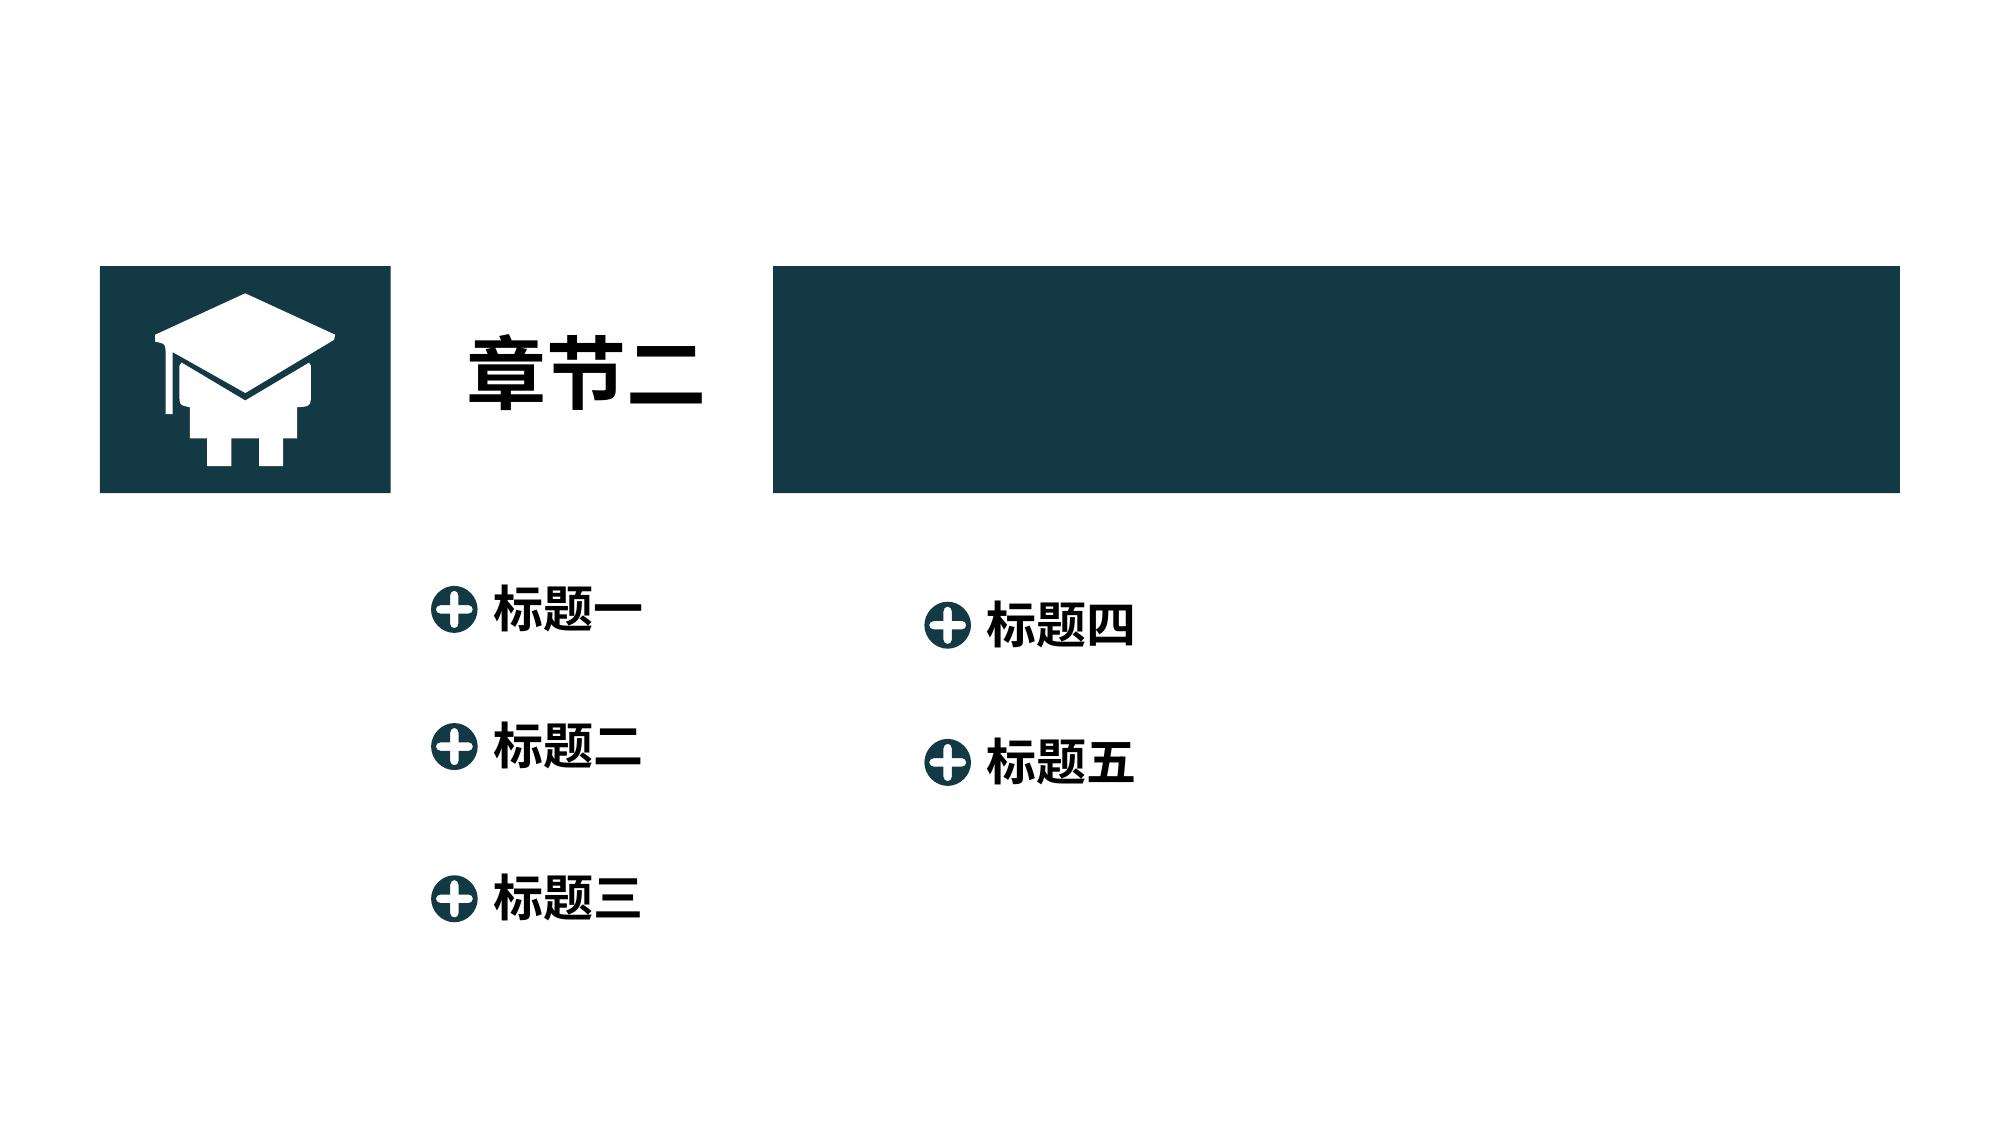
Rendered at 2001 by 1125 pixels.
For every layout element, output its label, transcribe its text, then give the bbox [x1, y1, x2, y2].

text_box 章节二 [451, 315, 722, 427]
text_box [431, 569, 660, 646]
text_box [431, 707, 660, 783]
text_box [924, 585, 1153, 662]
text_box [431, 859, 660, 936]
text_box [924, 722, 1153, 799]
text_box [155, 293, 336, 466]
text_box [99, 265, 392, 494]
text_box [772, 265, 1901, 494]
